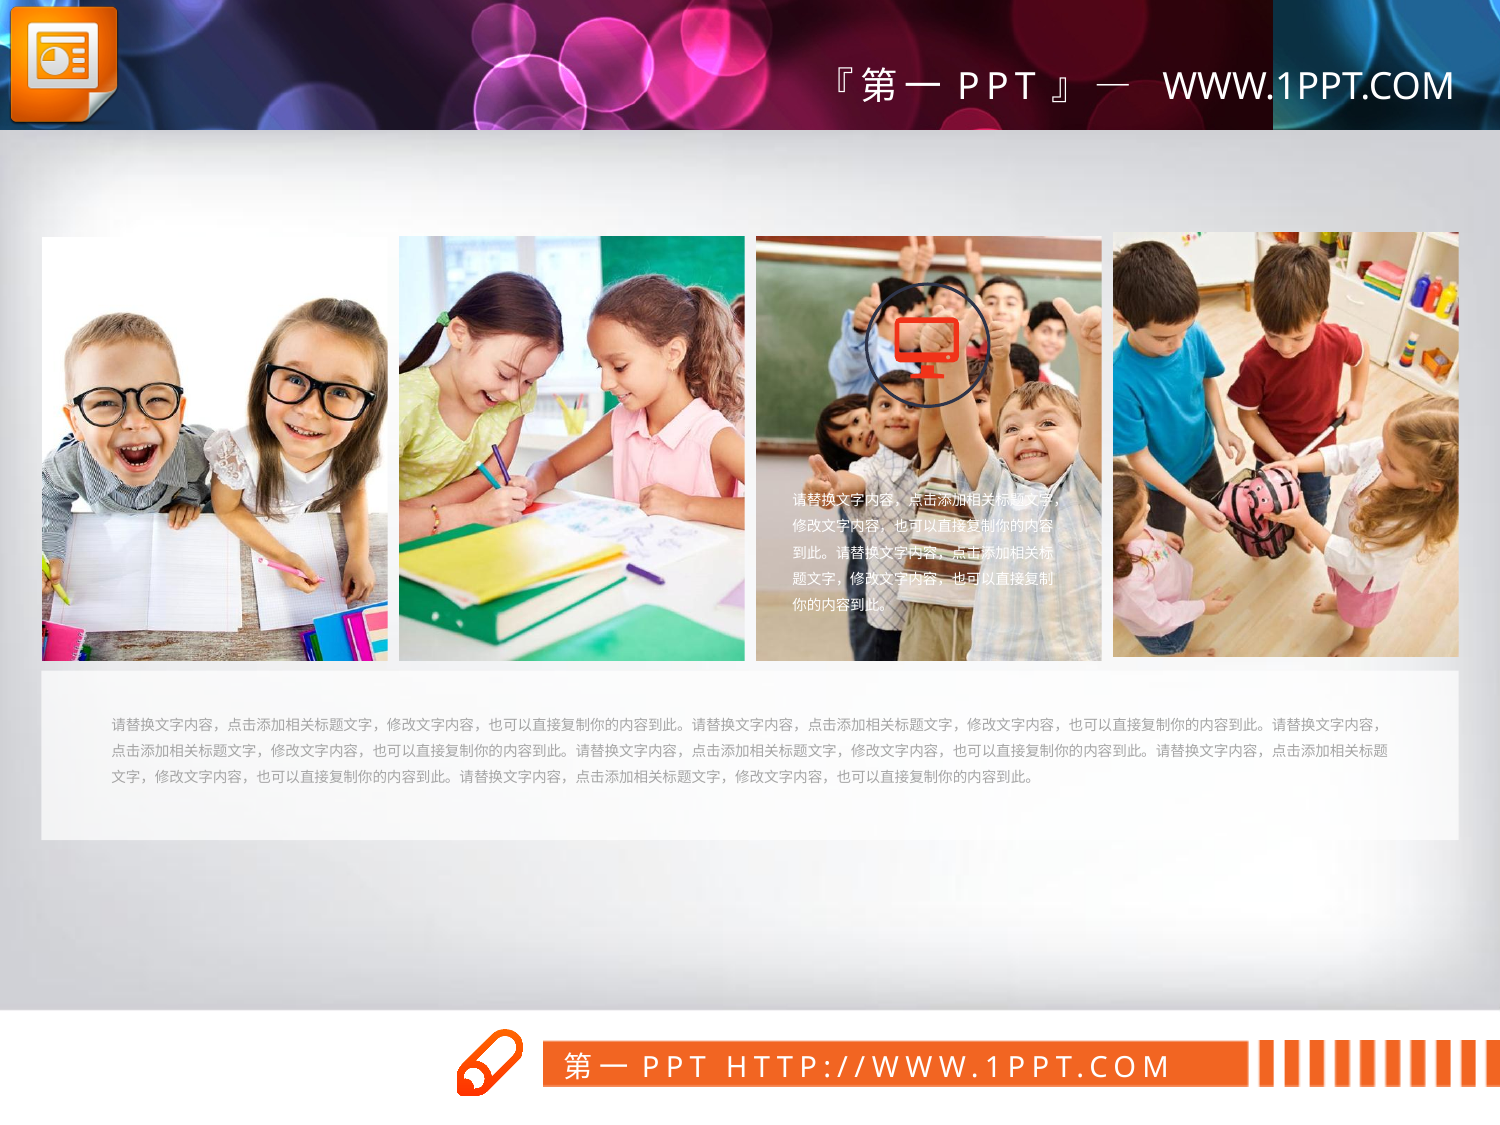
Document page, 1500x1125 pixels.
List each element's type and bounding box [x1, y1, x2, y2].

text_box [1113, 232, 1459, 657]
text_box [399, 236, 745, 661]
text_box [755, 236, 1102, 661]
picture [0, 0, 1500, 1012]
text_box [41, 670, 1459, 841]
text_box [42, 237, 388, 661]
picture [543, 1040, 1500, 1087]
